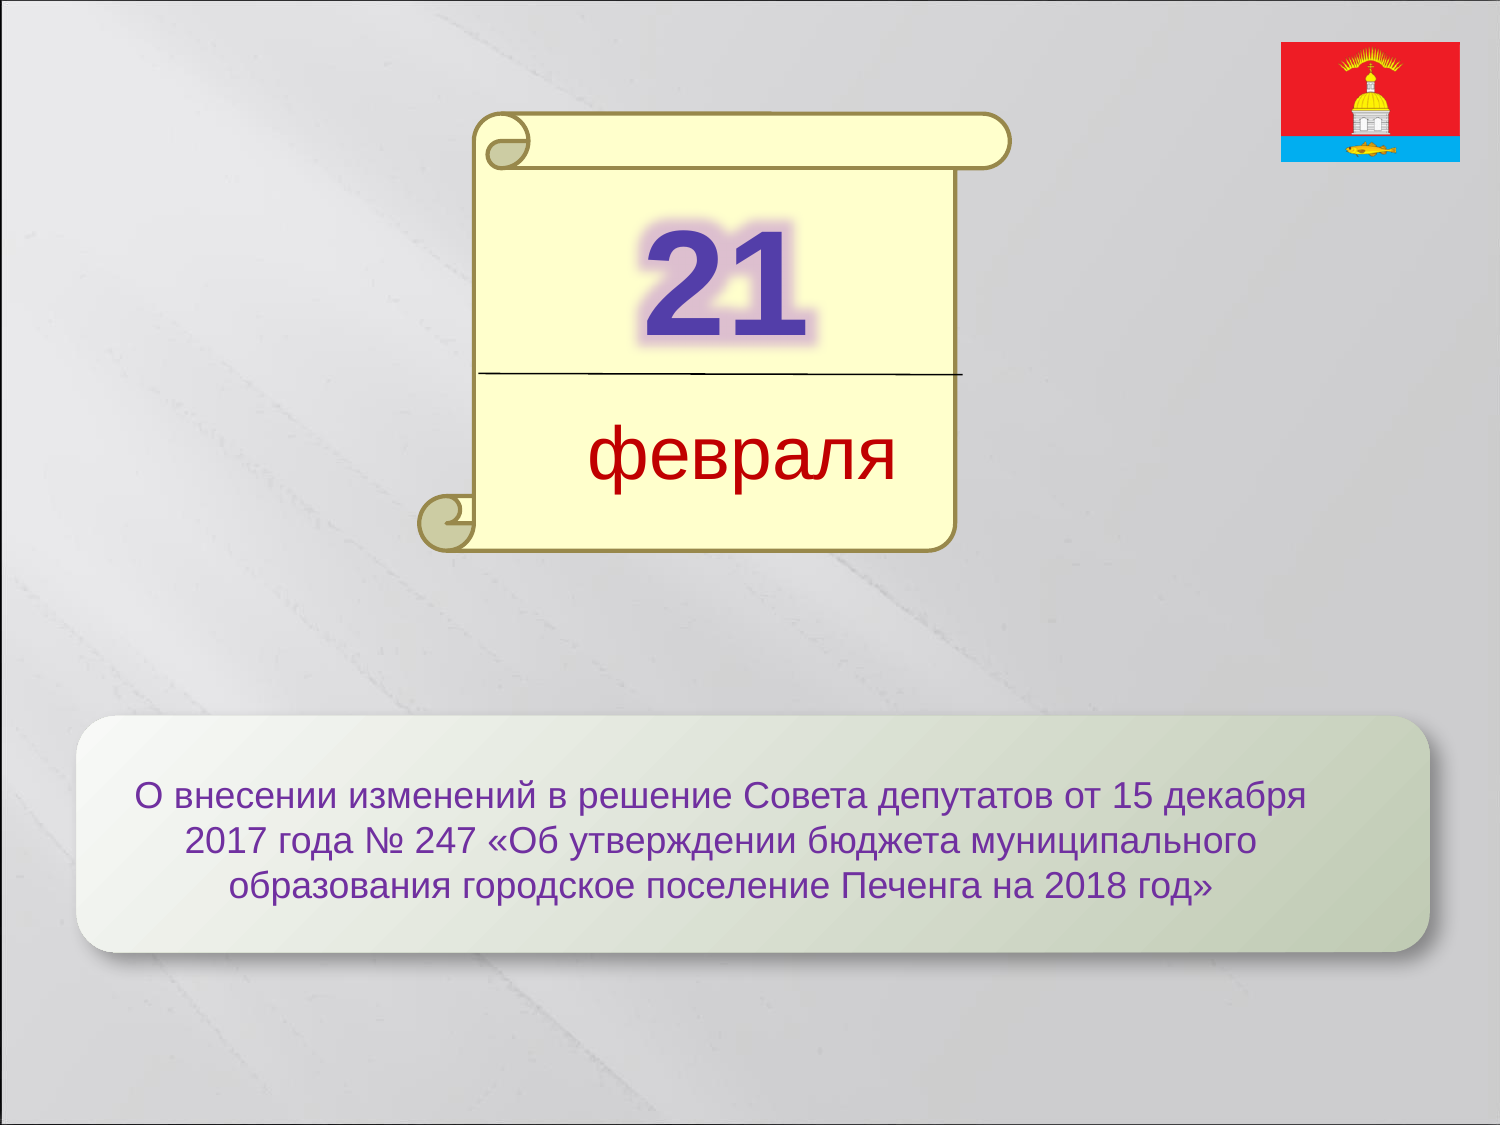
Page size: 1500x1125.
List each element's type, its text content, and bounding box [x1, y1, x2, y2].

text_box О внесении изменений в решение Совета депутатов от 15 декабря 2017 года № 247 «Об утверждении бюджета муниципального образования городское поселение Печенга на 2018 год» [100, 763, 1342, 913]
text_box [75, 715, 1431, 953]
picture [0, 0, 1500, 1125]
text_box [417, 111, 1012, 553]
text_box февраля [572, 397, 928, 502]
text_box 21 [525, 177, 928, 373]
